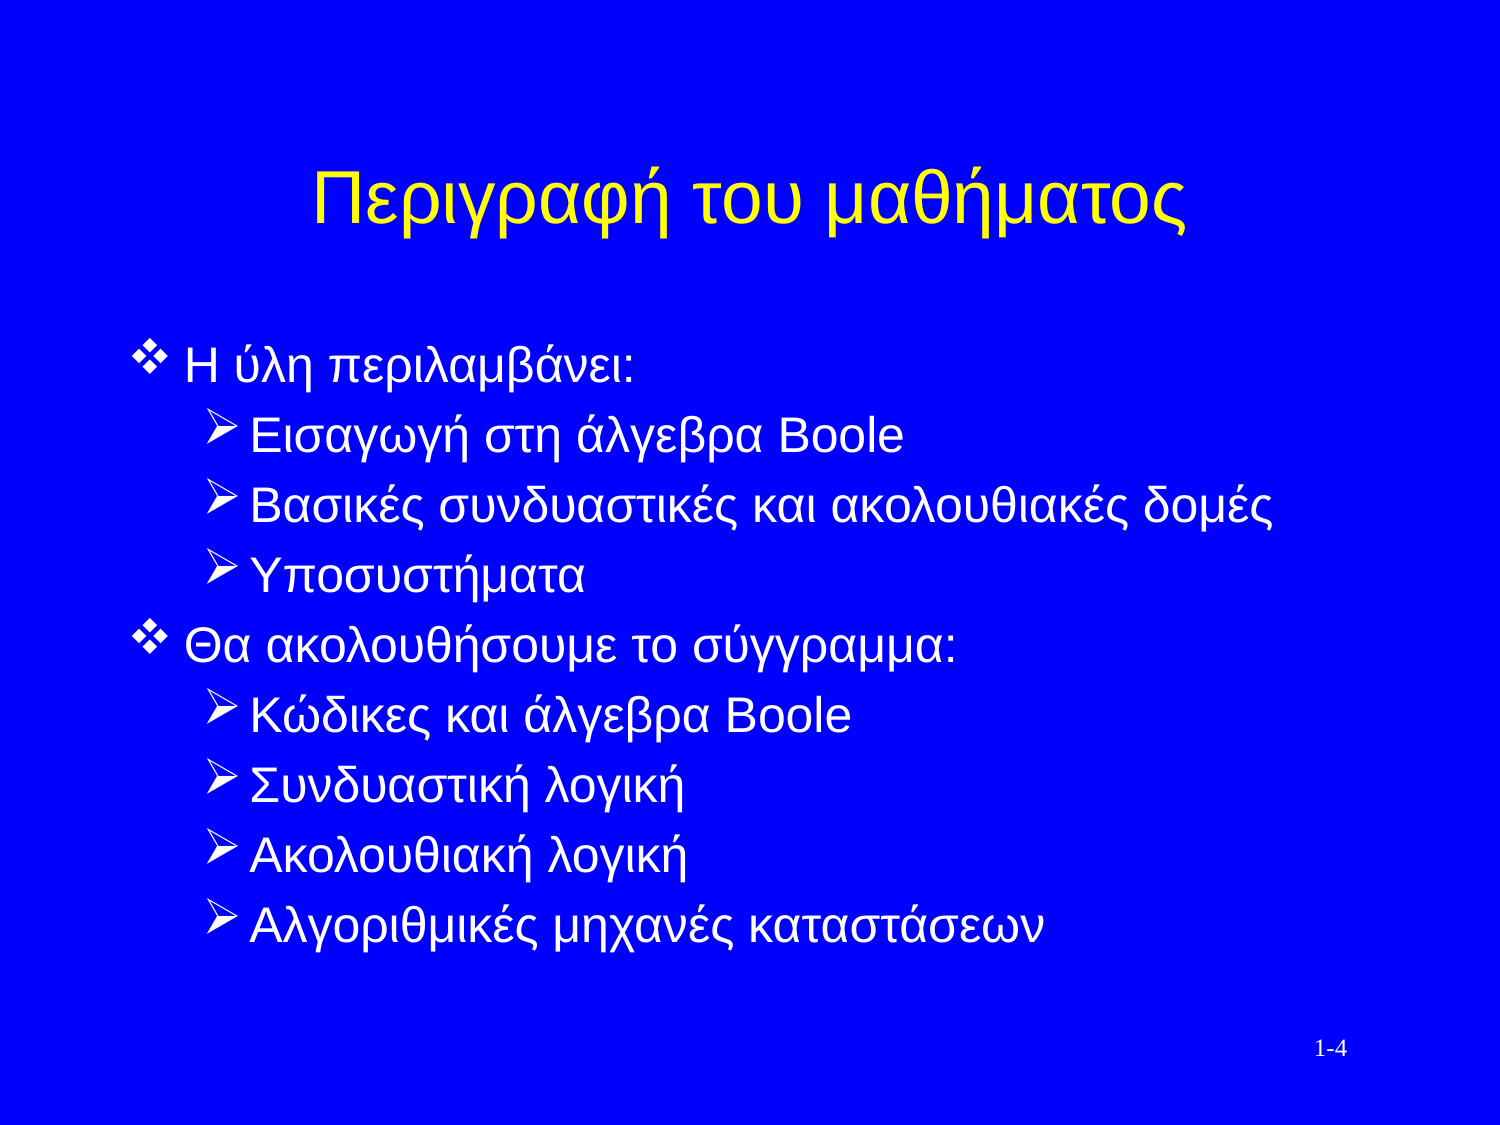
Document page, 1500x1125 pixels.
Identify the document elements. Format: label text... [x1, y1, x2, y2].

title Περιγραφή του μαθήματος [112, 99, 1388, 288]
list Η ύλη περιλαμβάνει: Εισαγωγή στη άλγεβρα Boole Βασικές συνδυαστικές και ακολουθιακές δομές Υποσυστήματα Θα ακολουθήσουμε το σύγγραμμα: Κώδικες και άλγεβρα Boole Συνδυαστική λογική Ακολουθιακή λογική Αλγοριθμικές μηχανές καταστάσεων [112, 324, 1388, 1001]
